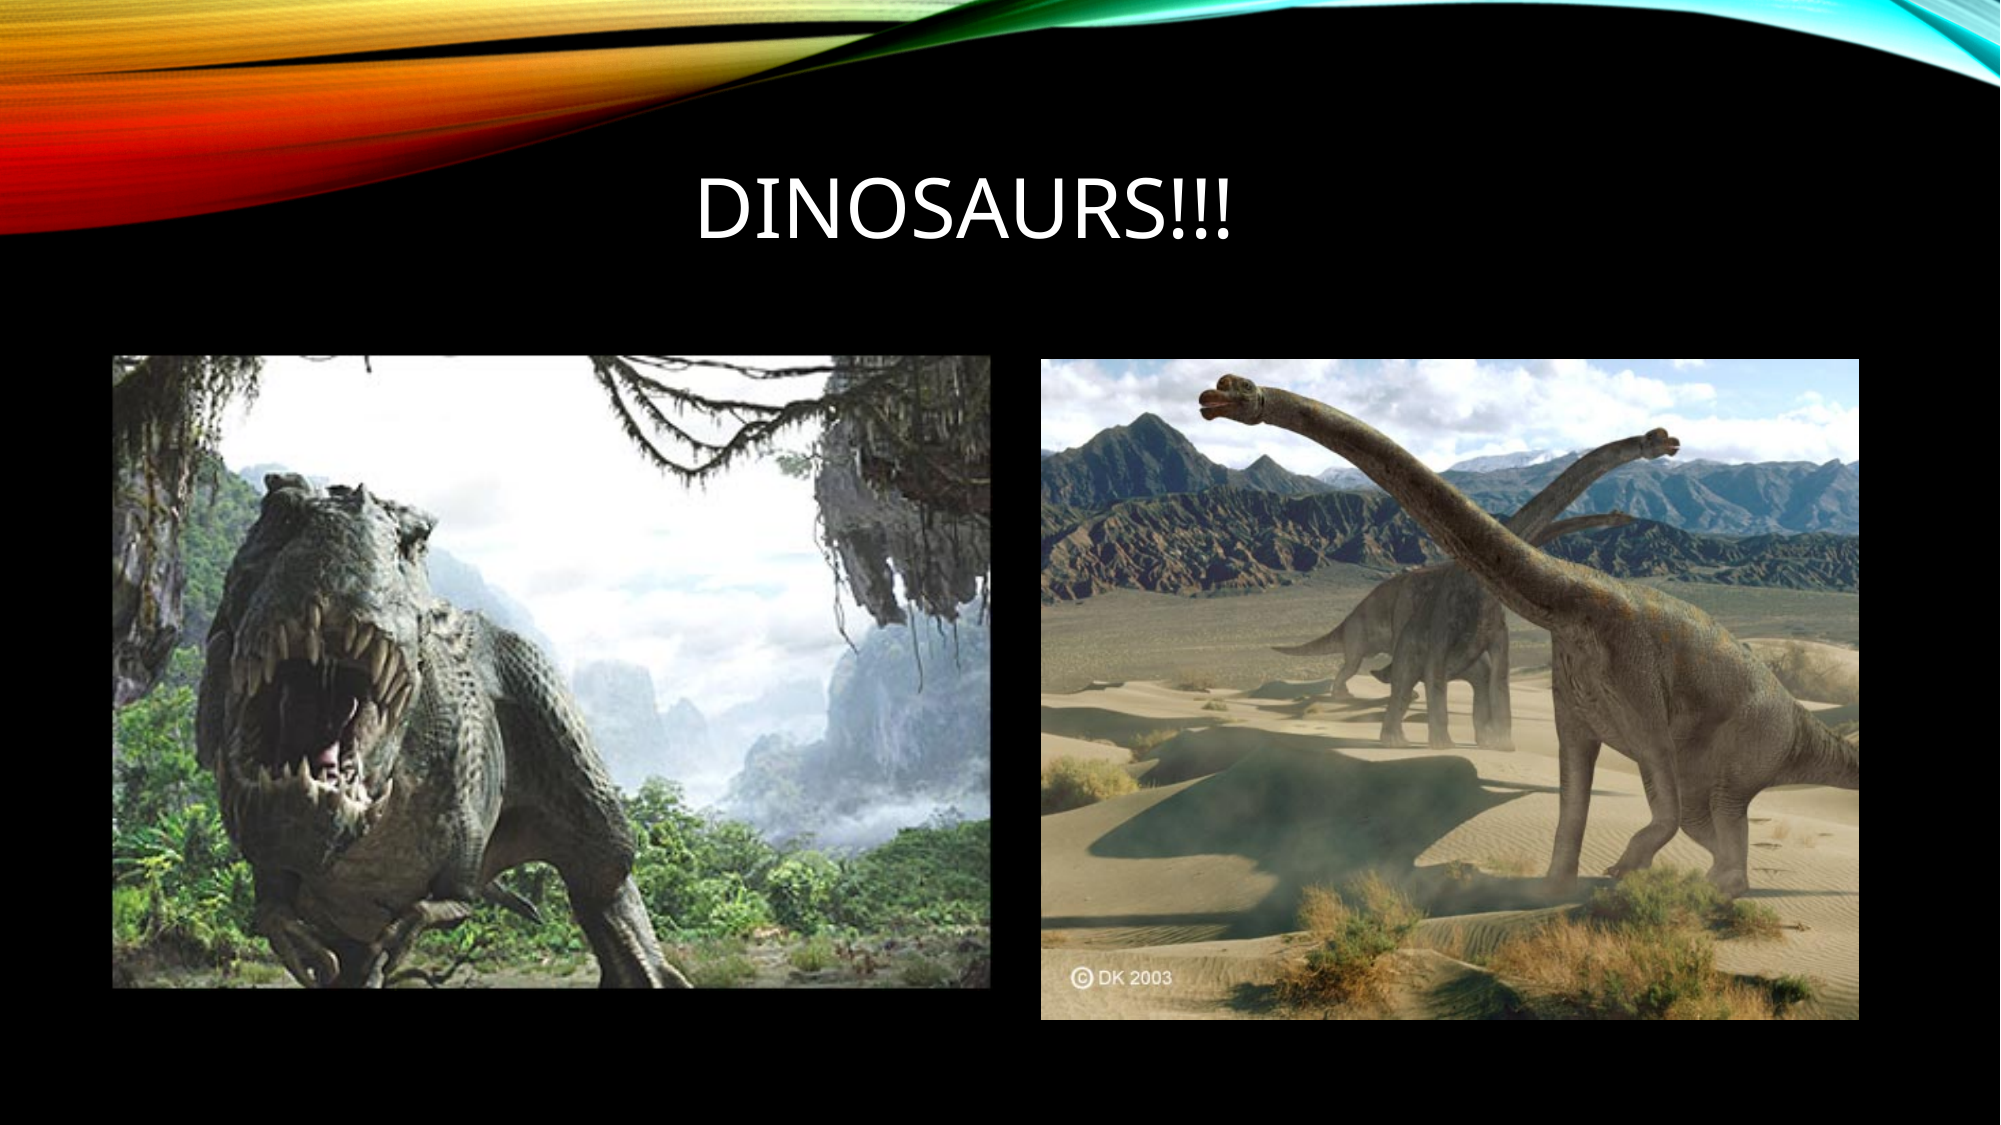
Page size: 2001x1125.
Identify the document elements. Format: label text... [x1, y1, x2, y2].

title Dinosaurs!!! [258, 105, 1672, 318]
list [1041, 359, 1859, 1021]
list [111, 354, 993, 991]
picture [0, 0, 2000, 237]
